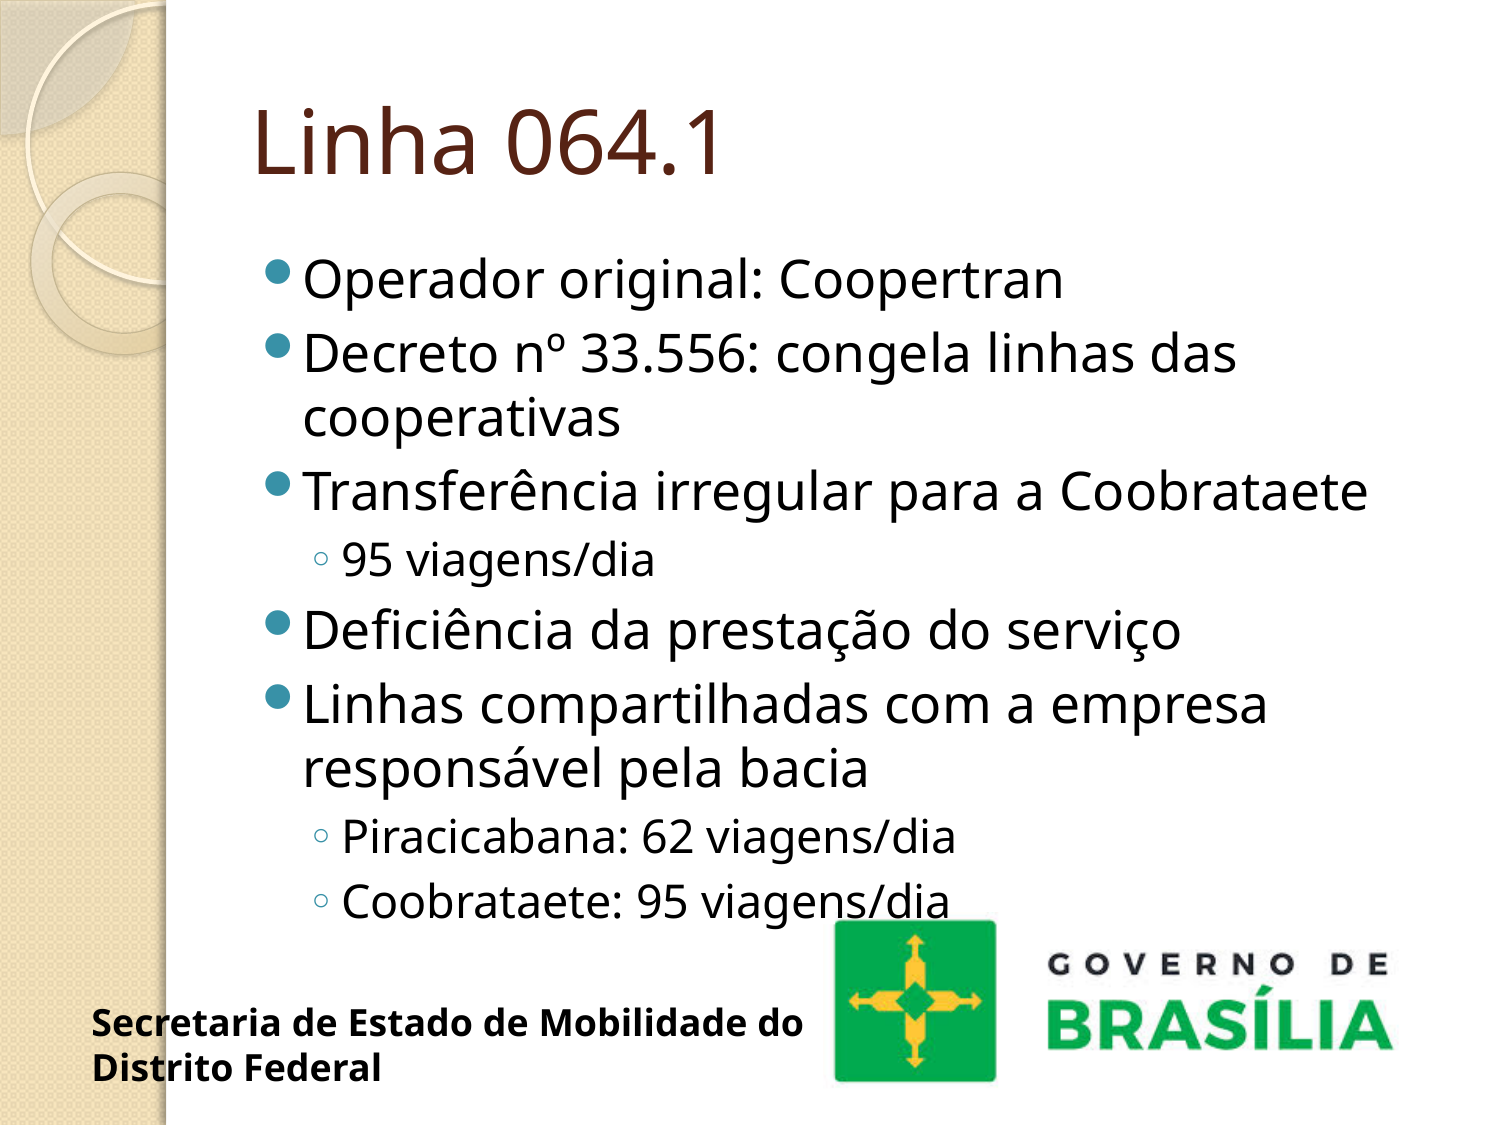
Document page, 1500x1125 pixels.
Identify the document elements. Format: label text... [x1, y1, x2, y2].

title Linha 064.1 [235, 45, 1466, 233]
picture [823, 953, 1424, 1118]
list Operador original: Coopertran Decreto nº 33.556: congela linhas das cooperativas Transferência irregular para a Coobrataete 95 viagens/dia Deficiência da prestação do serviço Linhas compartilhadas com a empresa responsável pela bacia Piracicabana: 62 viagens/dia Coobrataete: 95 viagens/dia [235, 237, 1466, 953]
